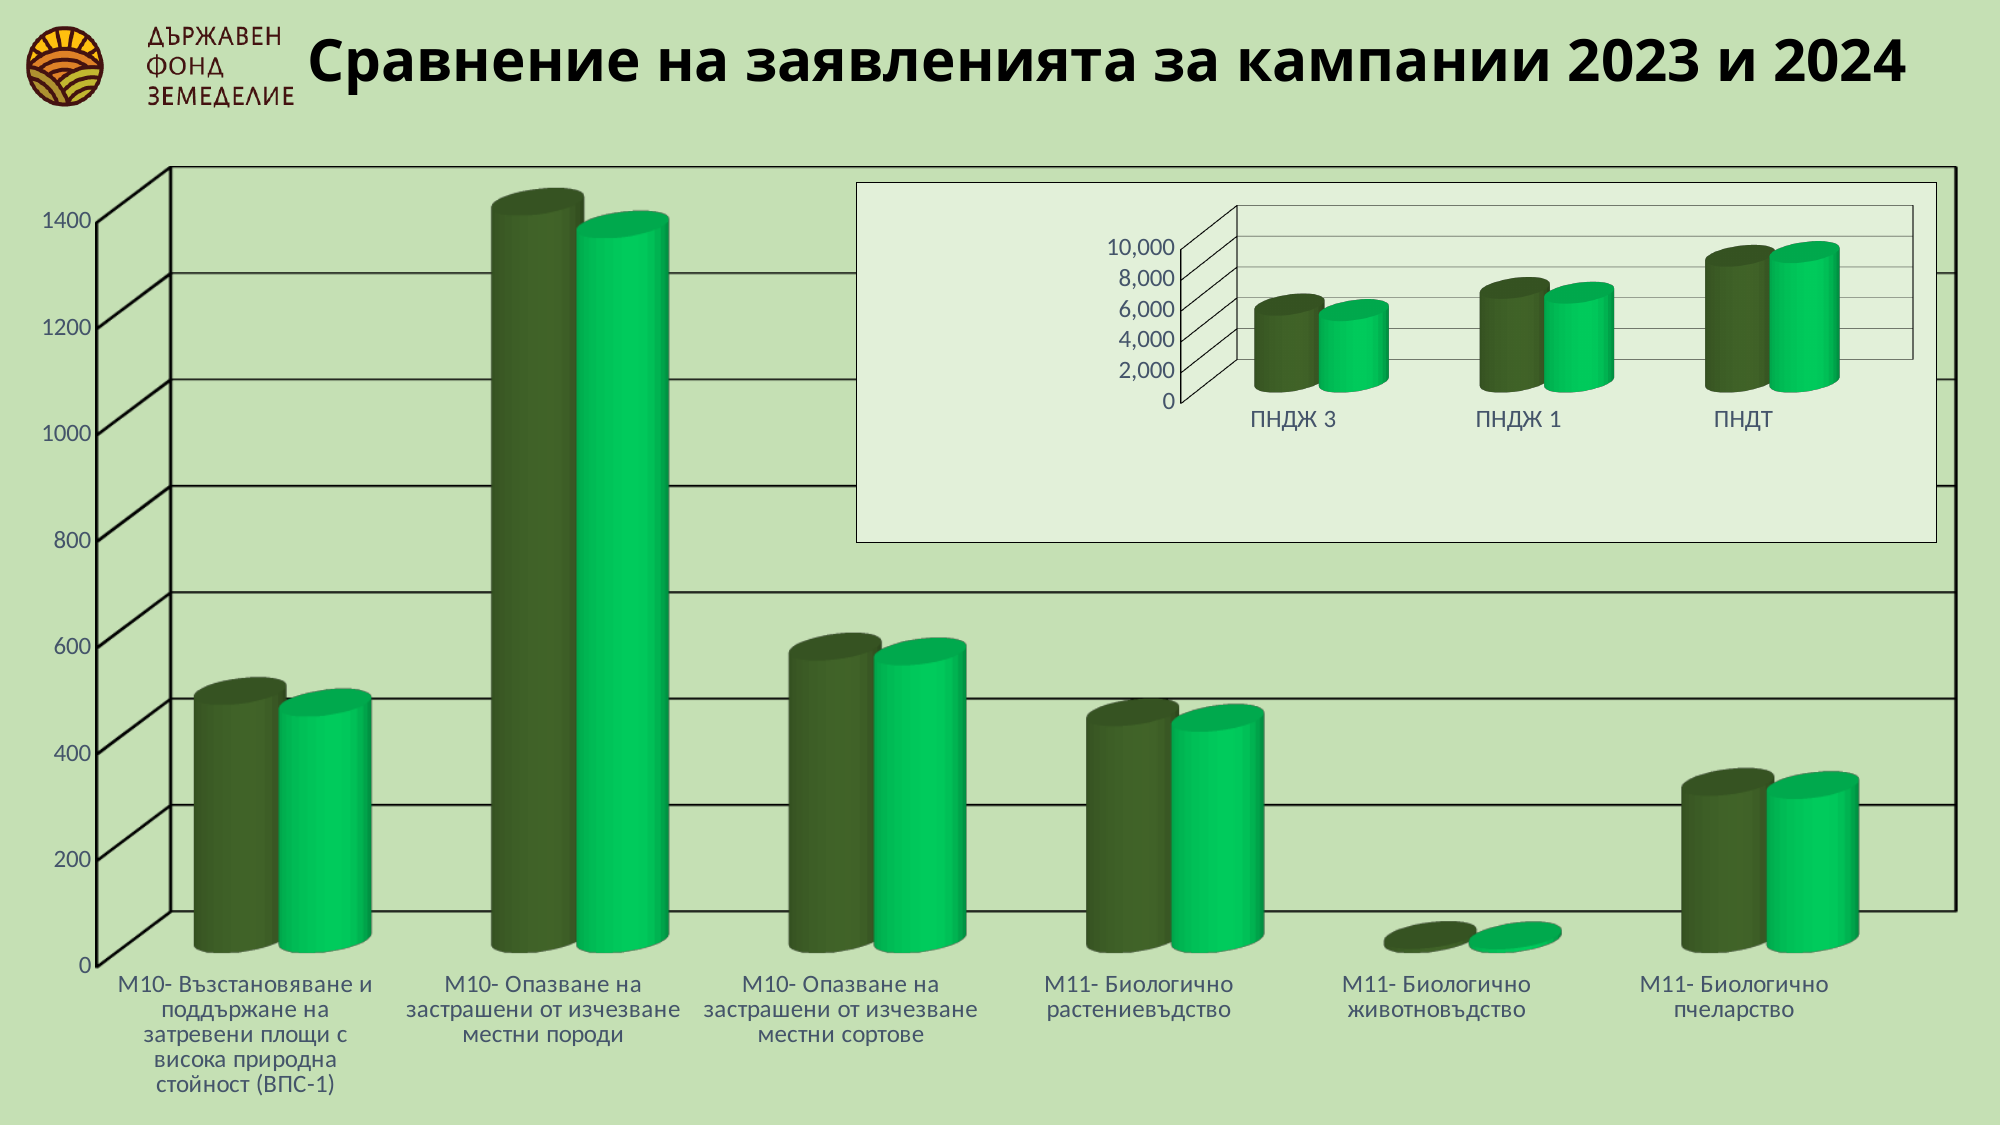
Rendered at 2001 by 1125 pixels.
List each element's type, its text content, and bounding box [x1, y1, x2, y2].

chart [0, 146, 2000, 1119]
title Сравнение на заявленията за кампании 2023 и 2024 [319, 0, 1973, 130]
picture [0, 0, 319, 133]
